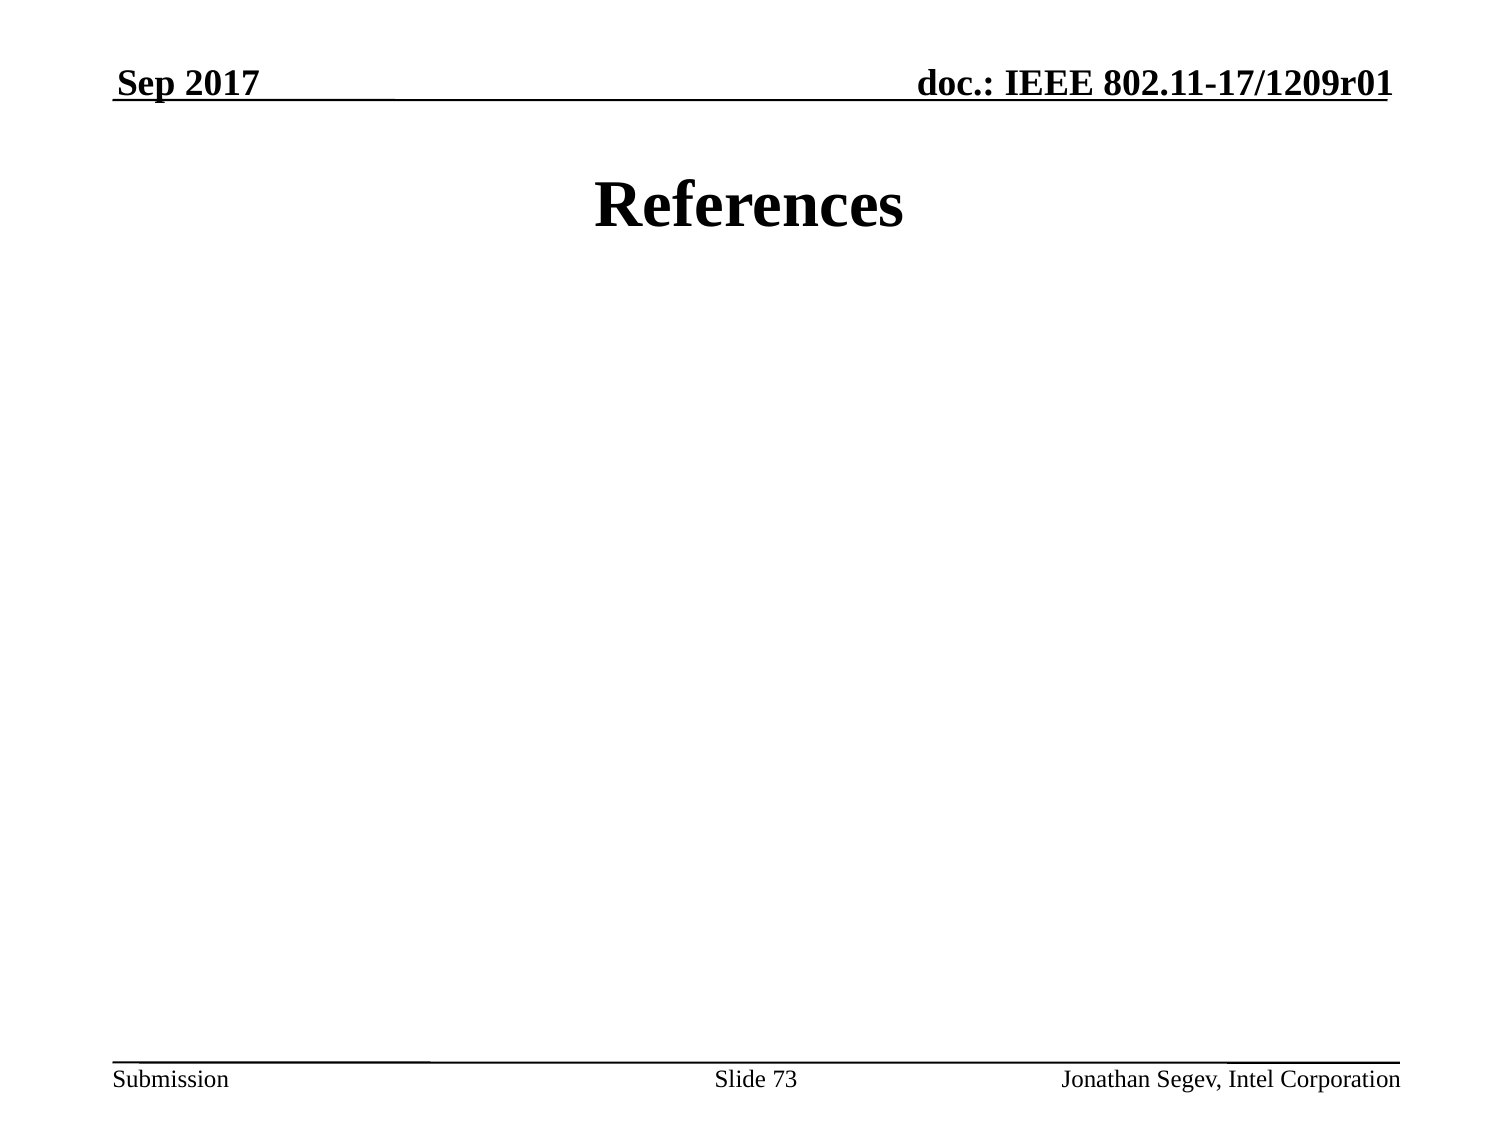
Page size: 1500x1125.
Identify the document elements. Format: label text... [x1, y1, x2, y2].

title References [112, 112, 1388, 288]
slide_number Slide 73 [712, 1061, 800, 1123]
footer Jonathan Segev, Intel Corporation [1019, 1061, 1402, 1093]
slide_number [116, 58, 507, 104]
